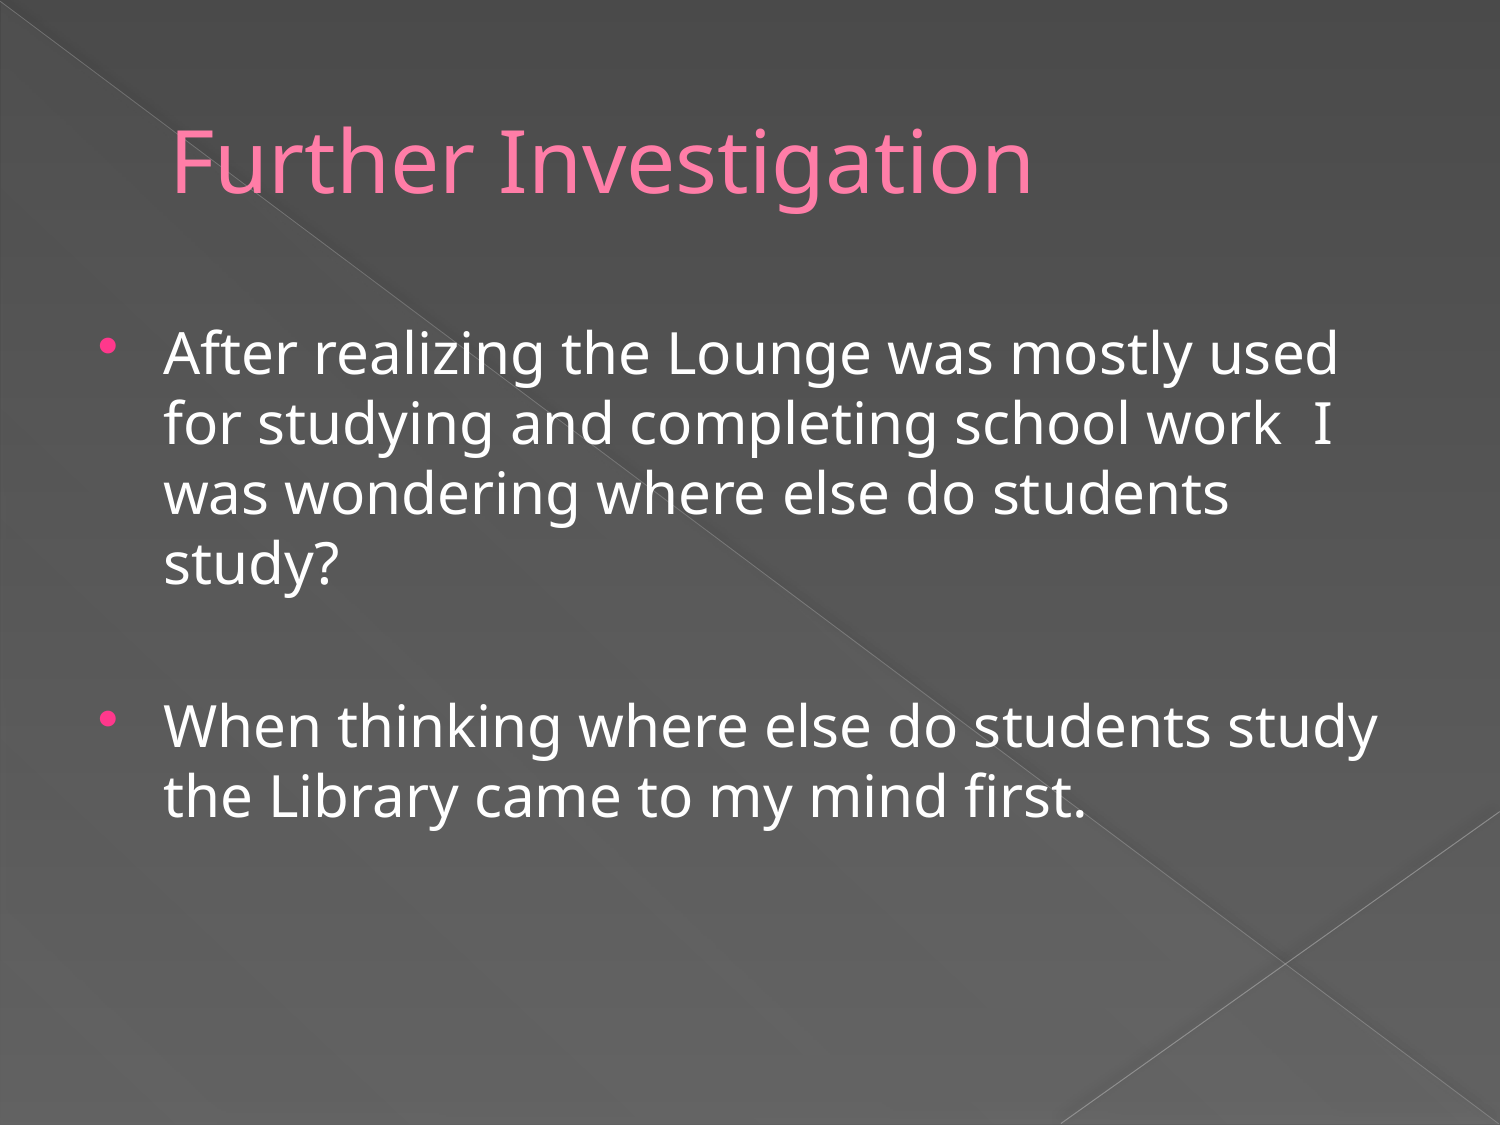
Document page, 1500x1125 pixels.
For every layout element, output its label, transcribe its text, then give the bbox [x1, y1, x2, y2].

list After realizing the Lounge was mostly used for studying and completing school work I was wondering where else do students study? When thinking where else do students study the Library came to my mind first. [75, 308, 1425, 663]
title Further Investigation [75, 43, 1425, 274]
